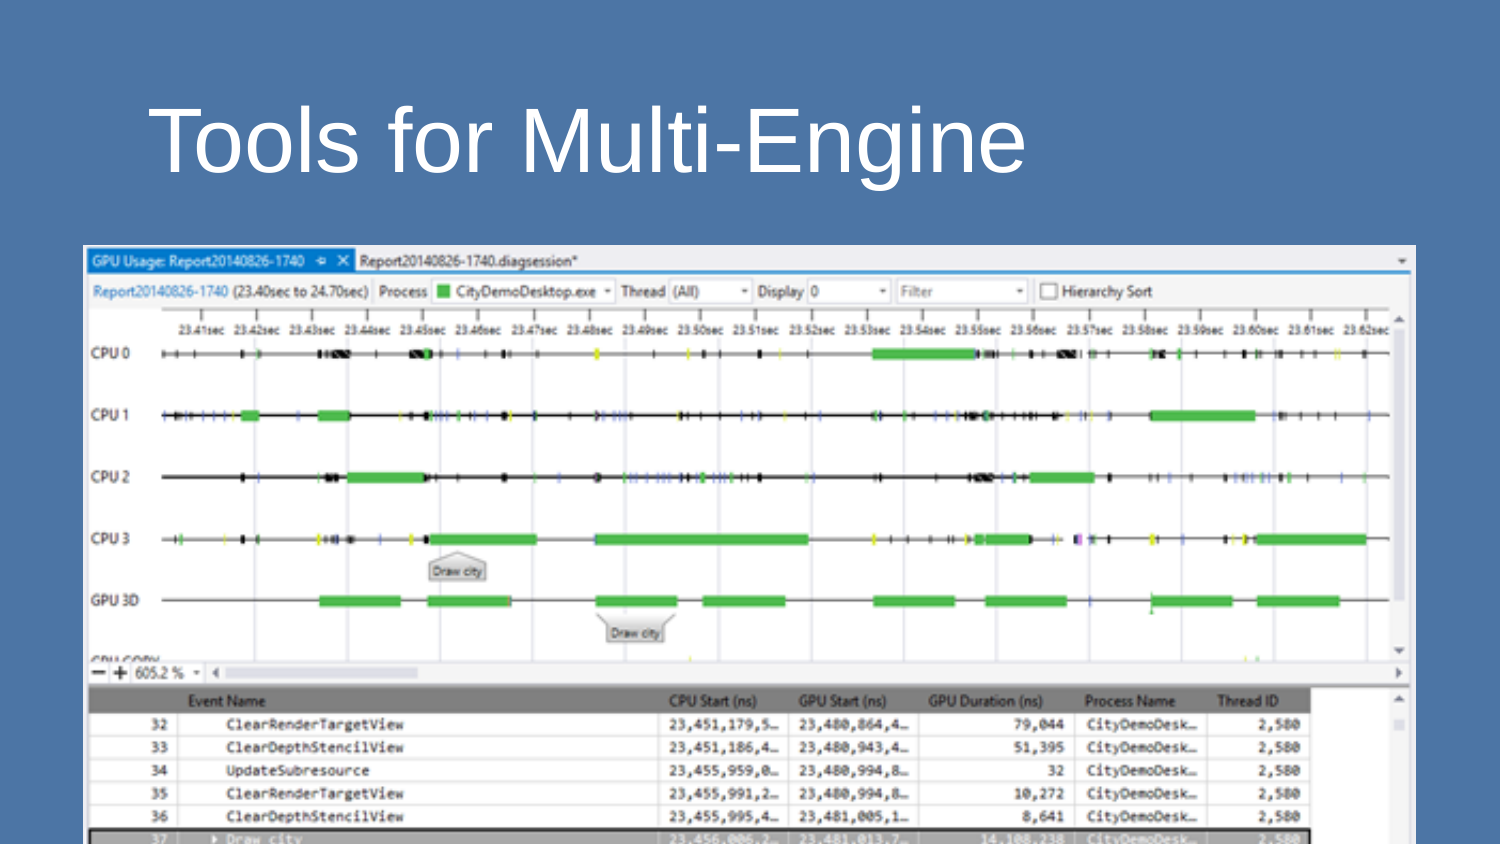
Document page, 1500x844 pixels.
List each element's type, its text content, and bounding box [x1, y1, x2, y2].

text_box Tools for Multi-Engine [132, 73, 1326, 199]
picture [82, 245, 1416, 844]
